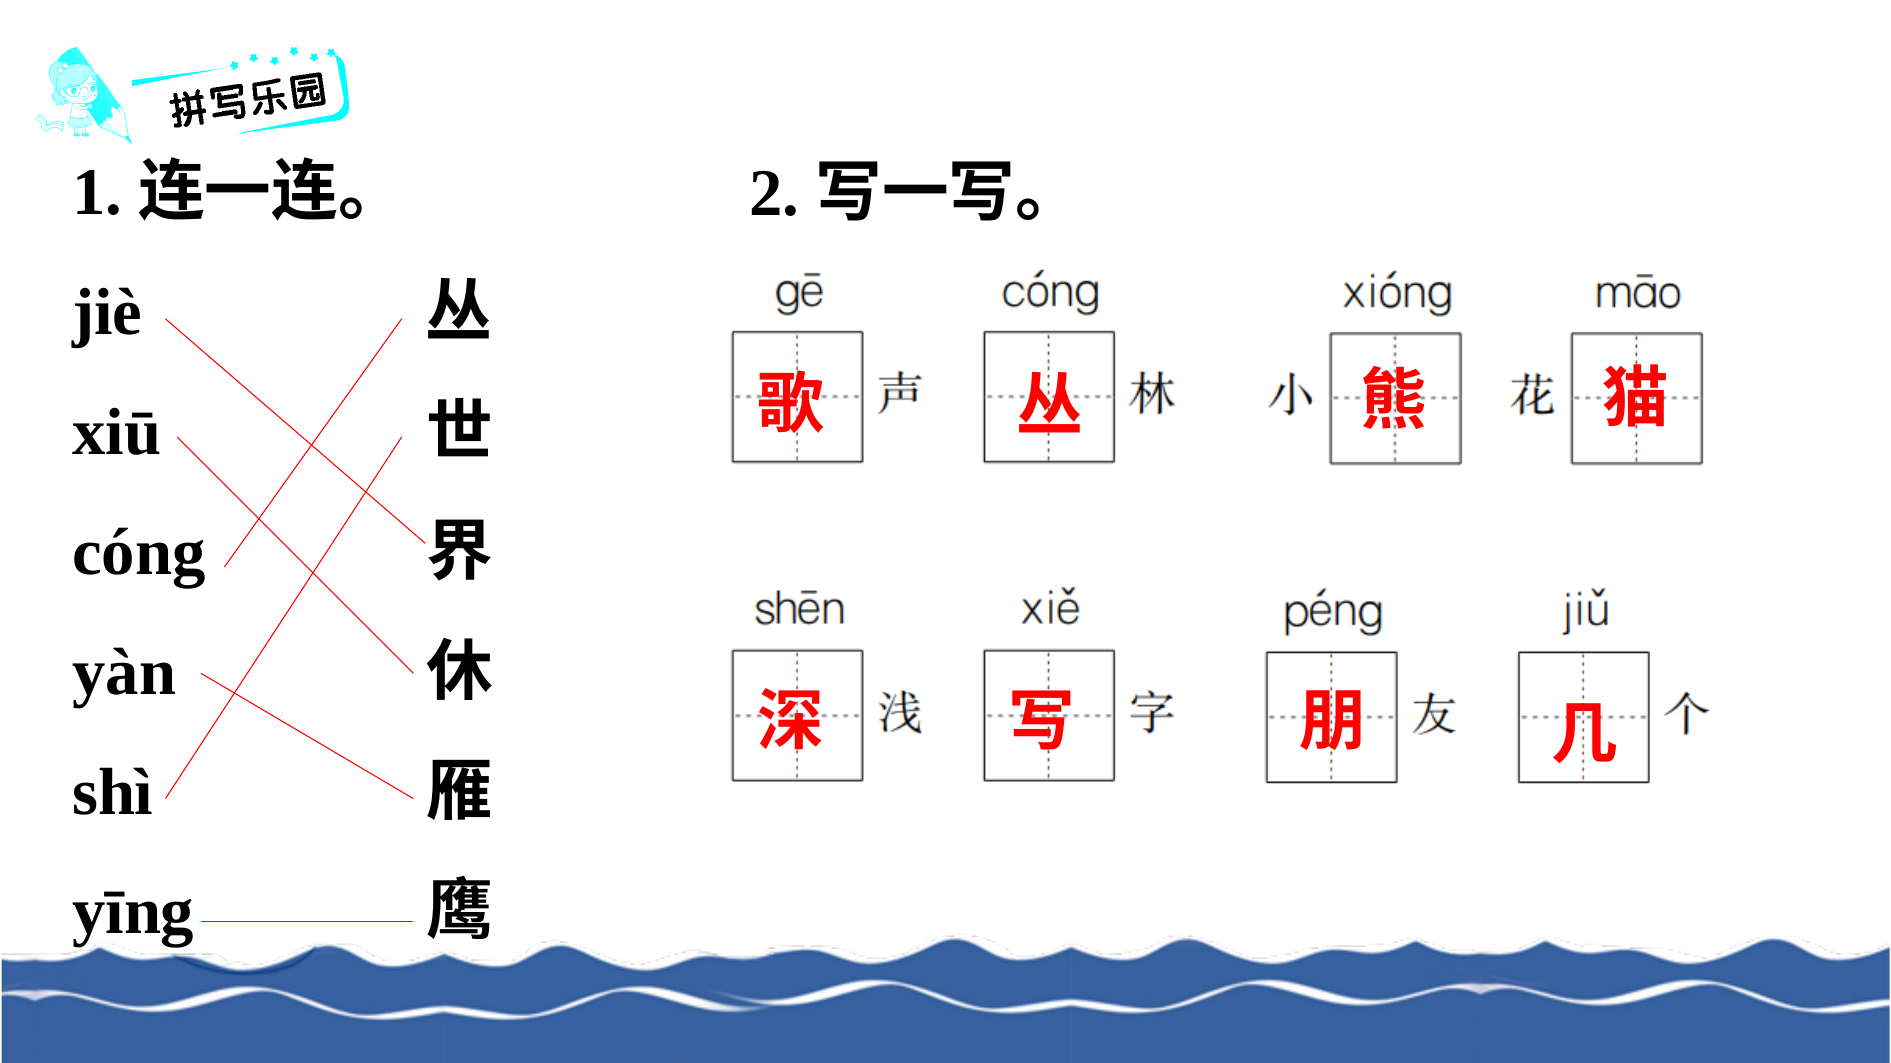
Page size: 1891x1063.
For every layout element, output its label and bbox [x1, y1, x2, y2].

picture [1, 886, 1891, 1063]
text_box [165, 318, 224, 436]
text_box [402, 318, 426, 544]
text_box [402, 673, 414, 799]
text_box [165, 436, 402, 799]
text_box [35, 47, 1835, 964]
text_box [402, 436, 414, 673]
text_box [224, 318, 402, 436]
